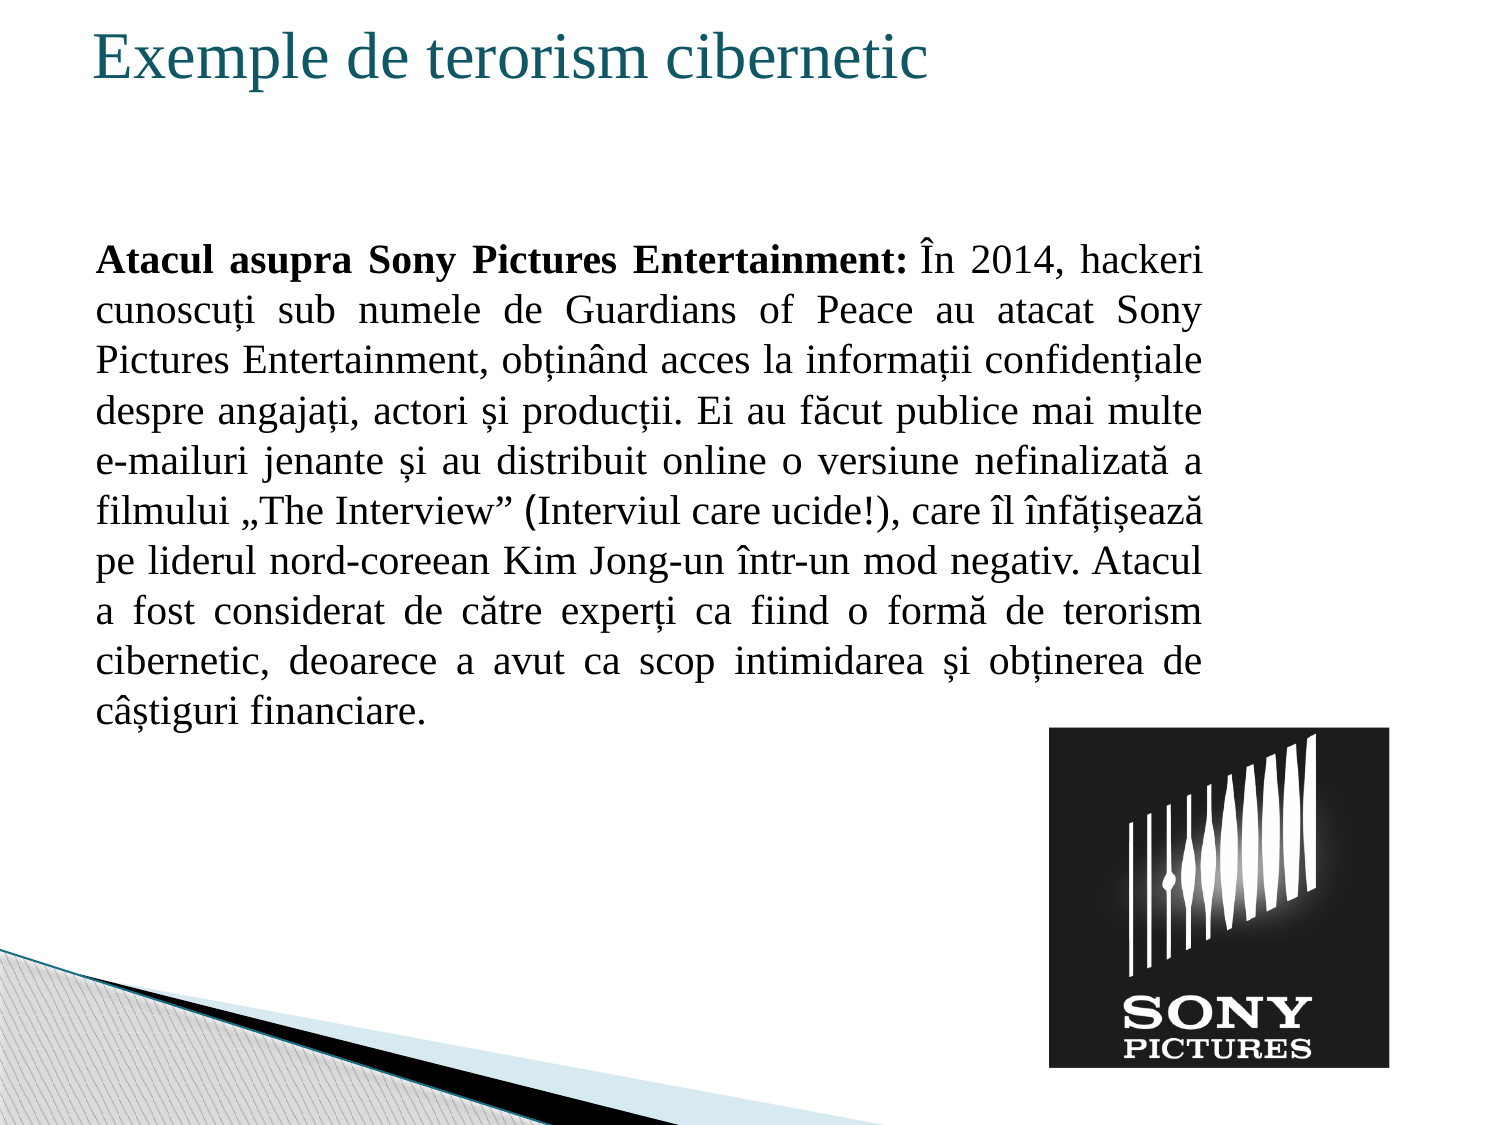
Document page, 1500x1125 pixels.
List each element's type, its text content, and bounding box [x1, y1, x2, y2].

text_box Atacul asupra Sony Pictures Entertainment: În 2014, hackeri cunoscuți sub numele de Guardians of Peace au atacat Sony Pictures Entertainment, obținând acces la informații confidențiale despre angajați, actori și producții. Ei au făcut publice mai multe e-mailuri jenante și au distribuit online o versiune nefinalizată a filmului „The Interview” (Interviul care ucide!), care îl înfățișează pe liderul nord-coreean Kim Jong-un într-un mod negativ. Atacul a fost considerat de către experți ca fiind o formă de terorism cibernetic, deoarece a avut ca scop intimidarea și obținerea de câștiguri financiare. [80, 224, 1219, 740]
picture [1043, 723, 1395, 1074]
text_box Exemple de terorism cibernetic [77, 4, 946, 100]
